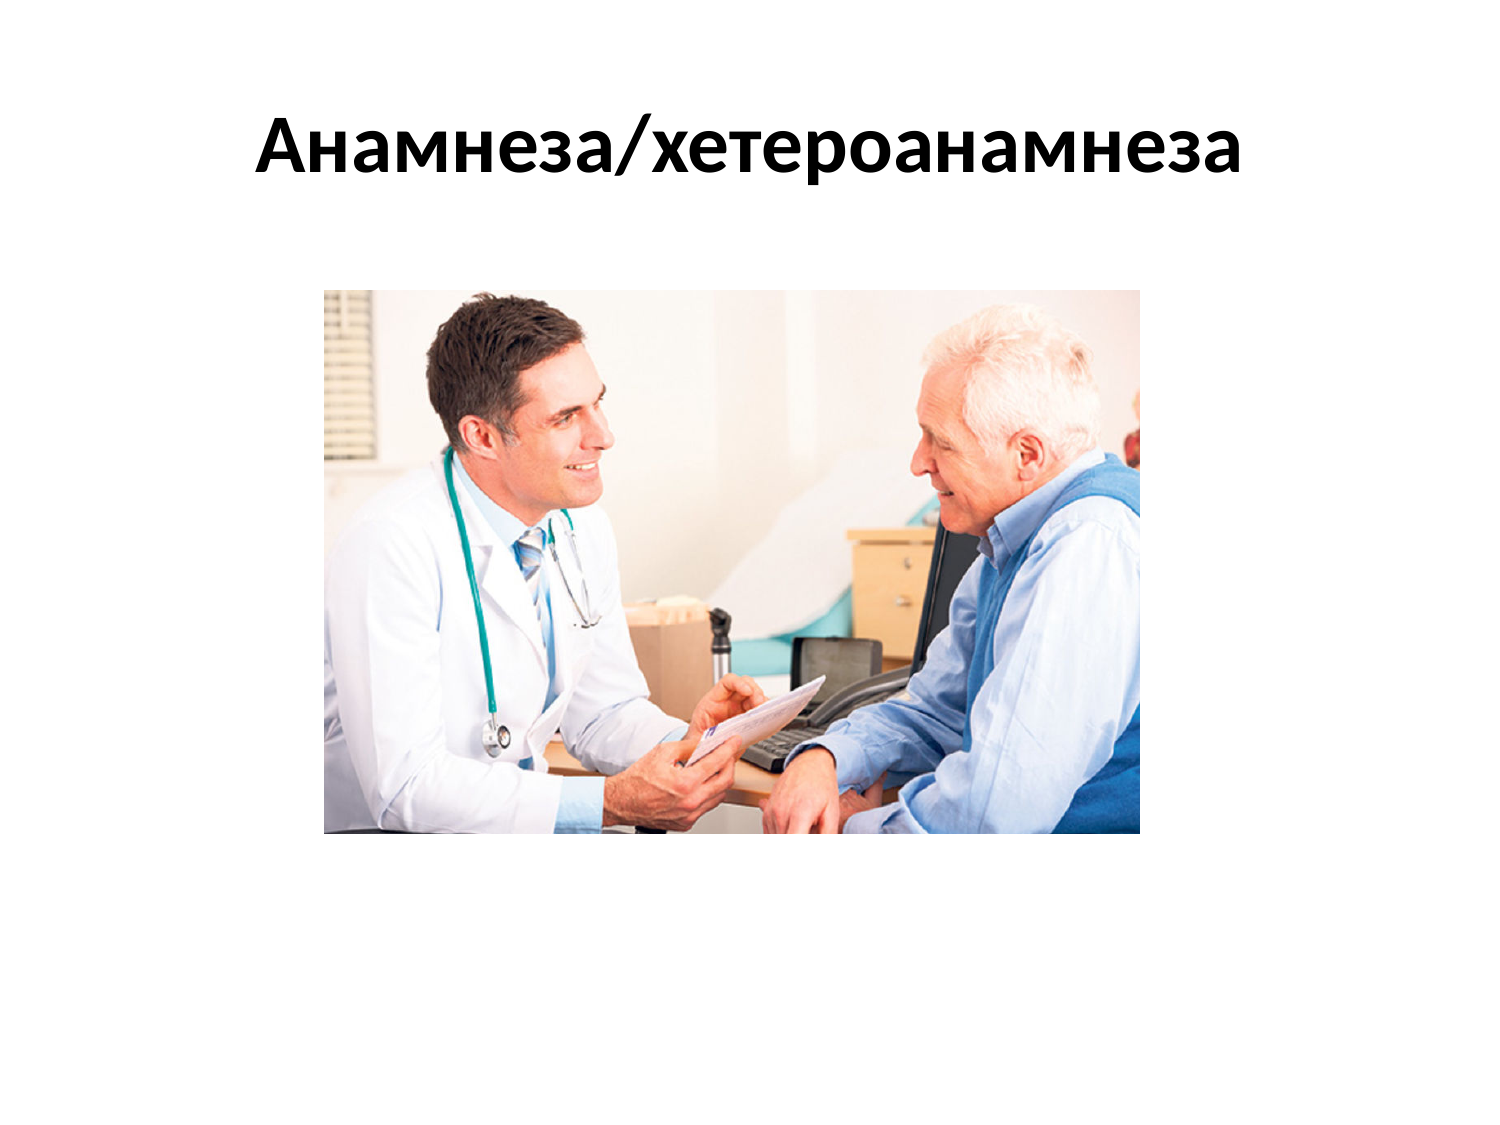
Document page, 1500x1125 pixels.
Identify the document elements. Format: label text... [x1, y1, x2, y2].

picture [324, 290, 1140, 834]
title Анамнеза/хетероанамнеза [75, 45, 1425, 233]
